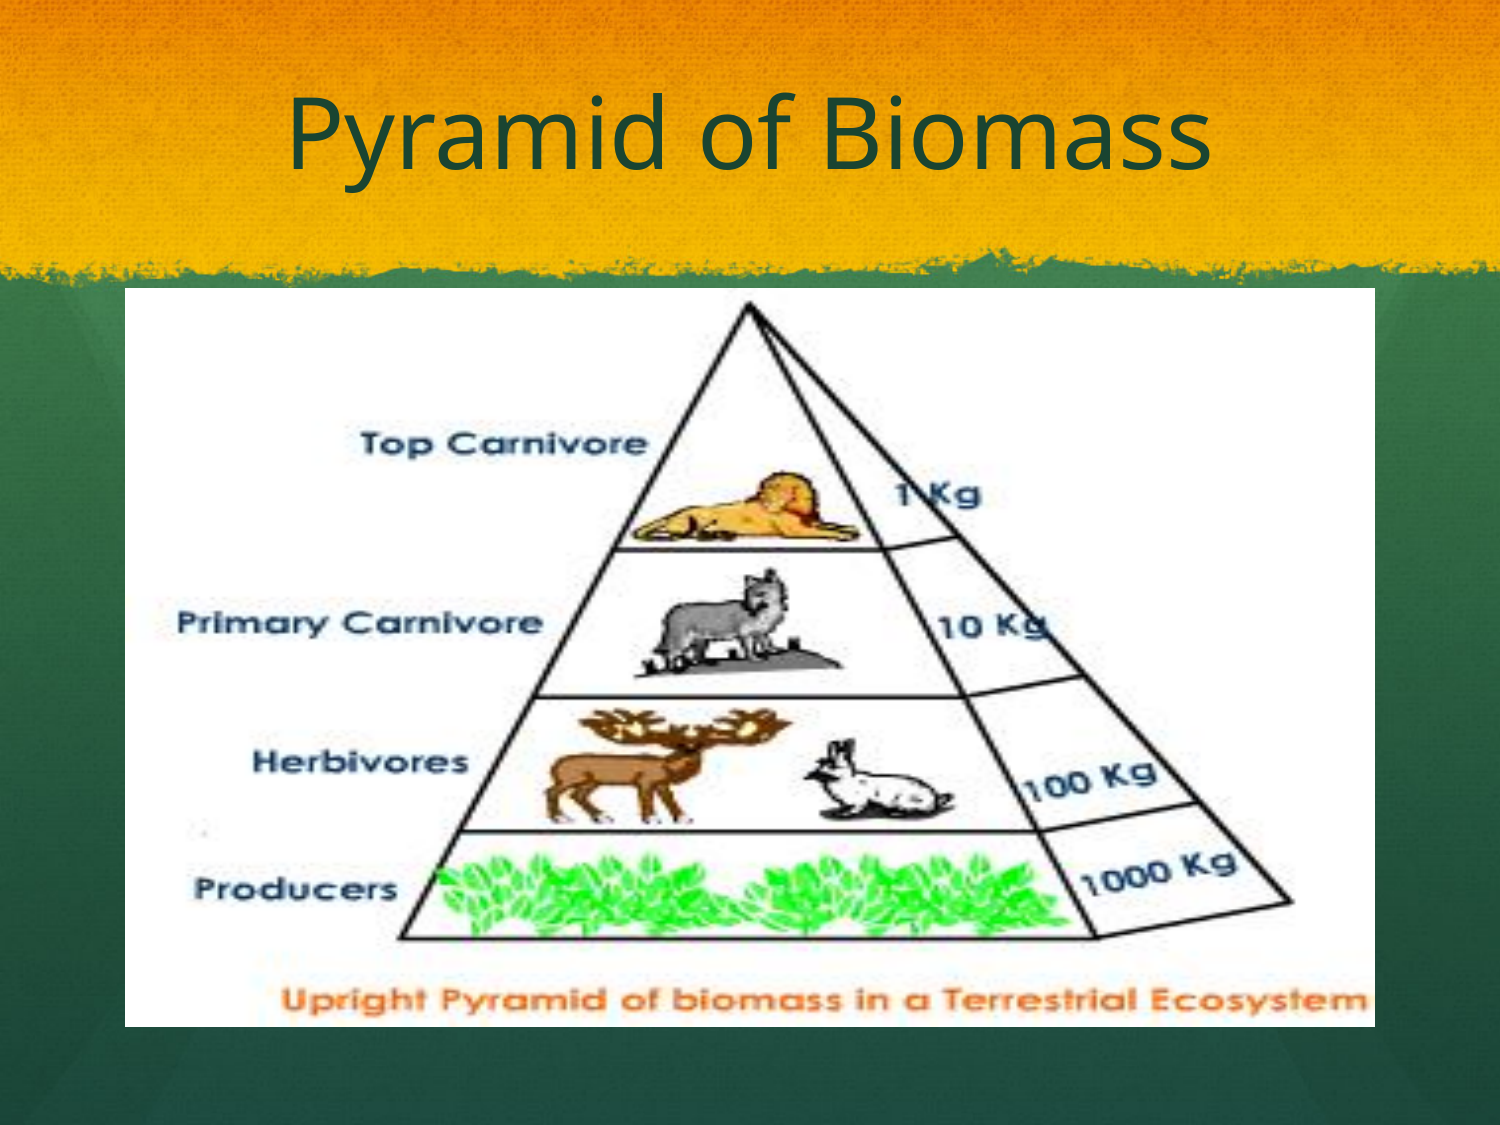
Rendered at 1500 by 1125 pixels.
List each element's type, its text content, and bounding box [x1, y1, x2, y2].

title Pyramid of Biomass [125, 13, 1375, 246]
picture [0, 0, 1500, 1125]
